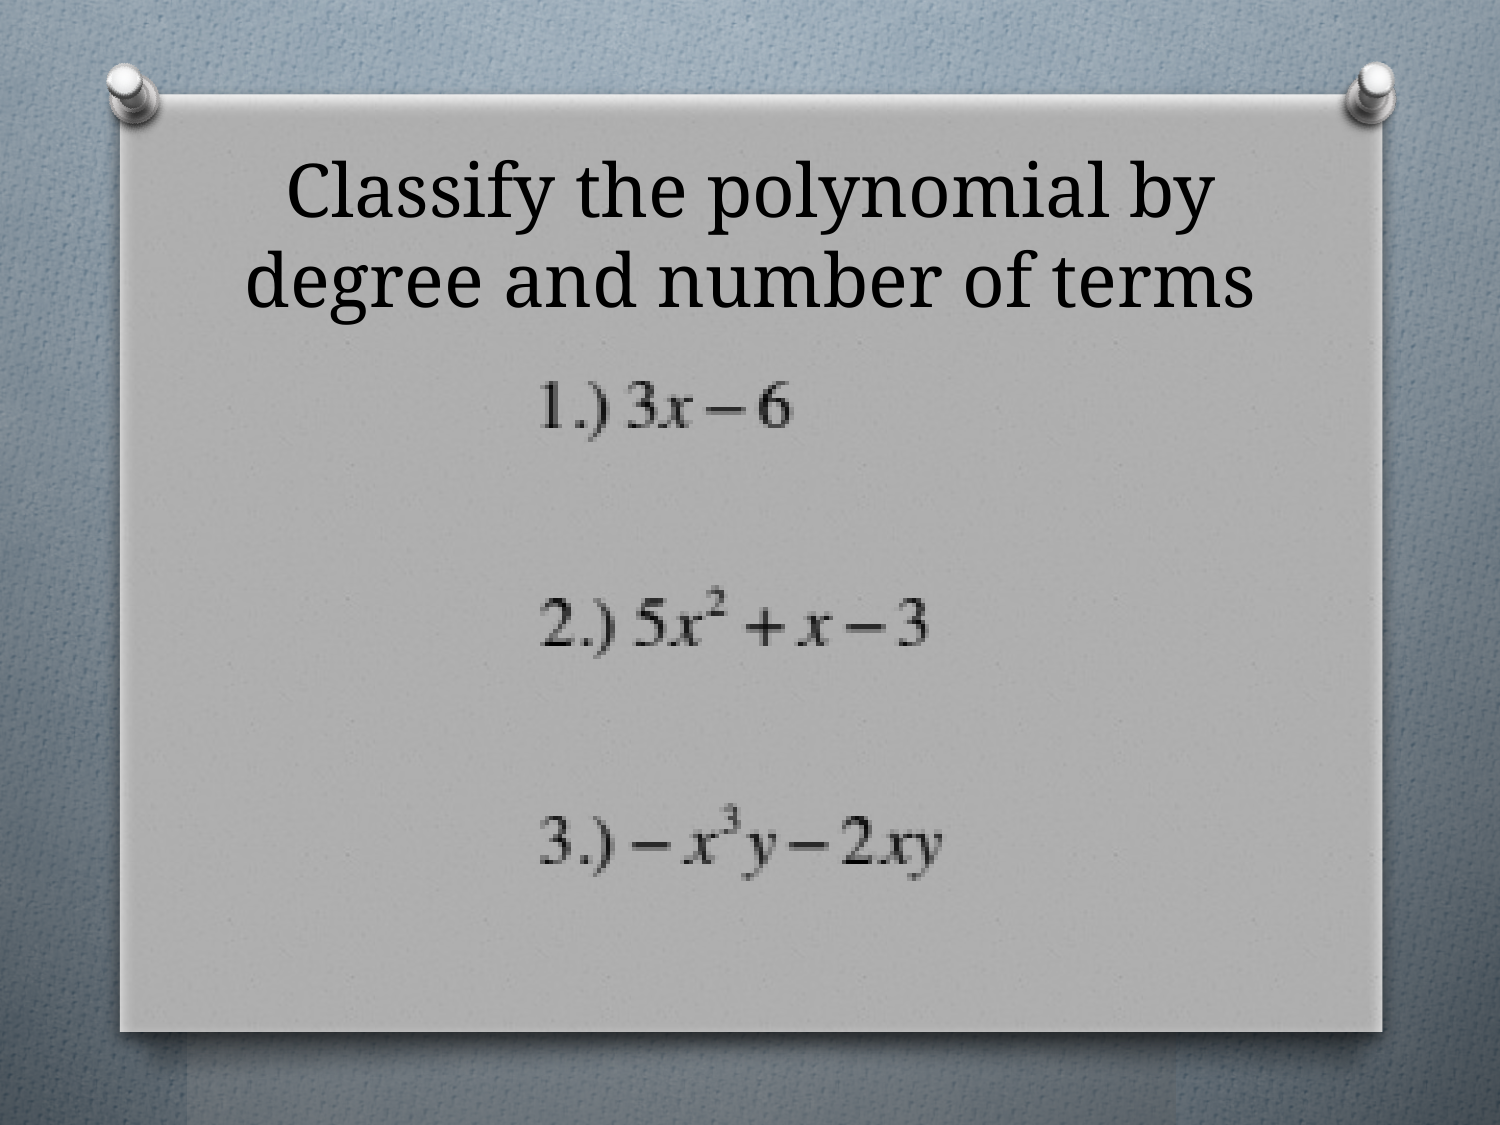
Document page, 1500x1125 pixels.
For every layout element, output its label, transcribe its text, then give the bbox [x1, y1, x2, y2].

picture [1317, 35, 1439, 156]
picture [75, 29, 198, 153]
title Classify the polynomial by degree and number of terms [179, 134, 1323, 332]
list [531, 368, 948, 887]
